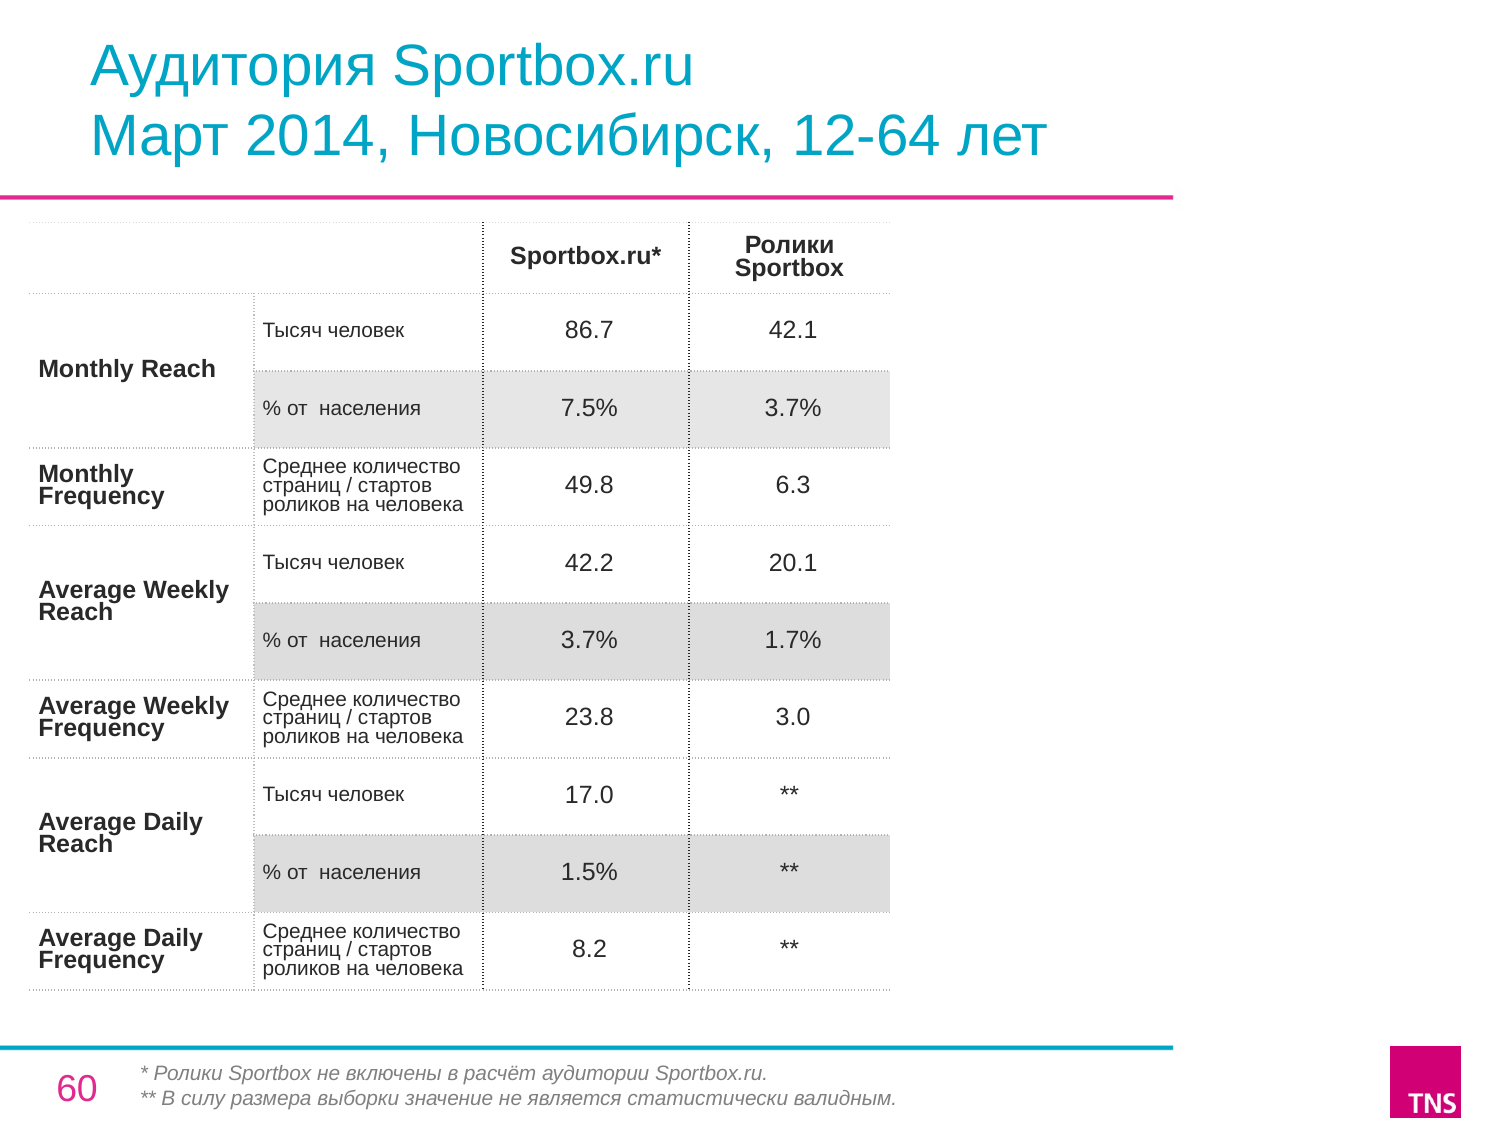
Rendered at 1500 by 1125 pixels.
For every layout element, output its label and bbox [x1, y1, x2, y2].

text_box [124, 1052, 1463, 1117]
title [74, 8, 1476, 187]
table_header [29, 223, 890, 294]
picture [0, 0, 1500, 1125]
table_cell [29, 294, 890, 990]
slide_number [40, 1055, 392, 1125]
